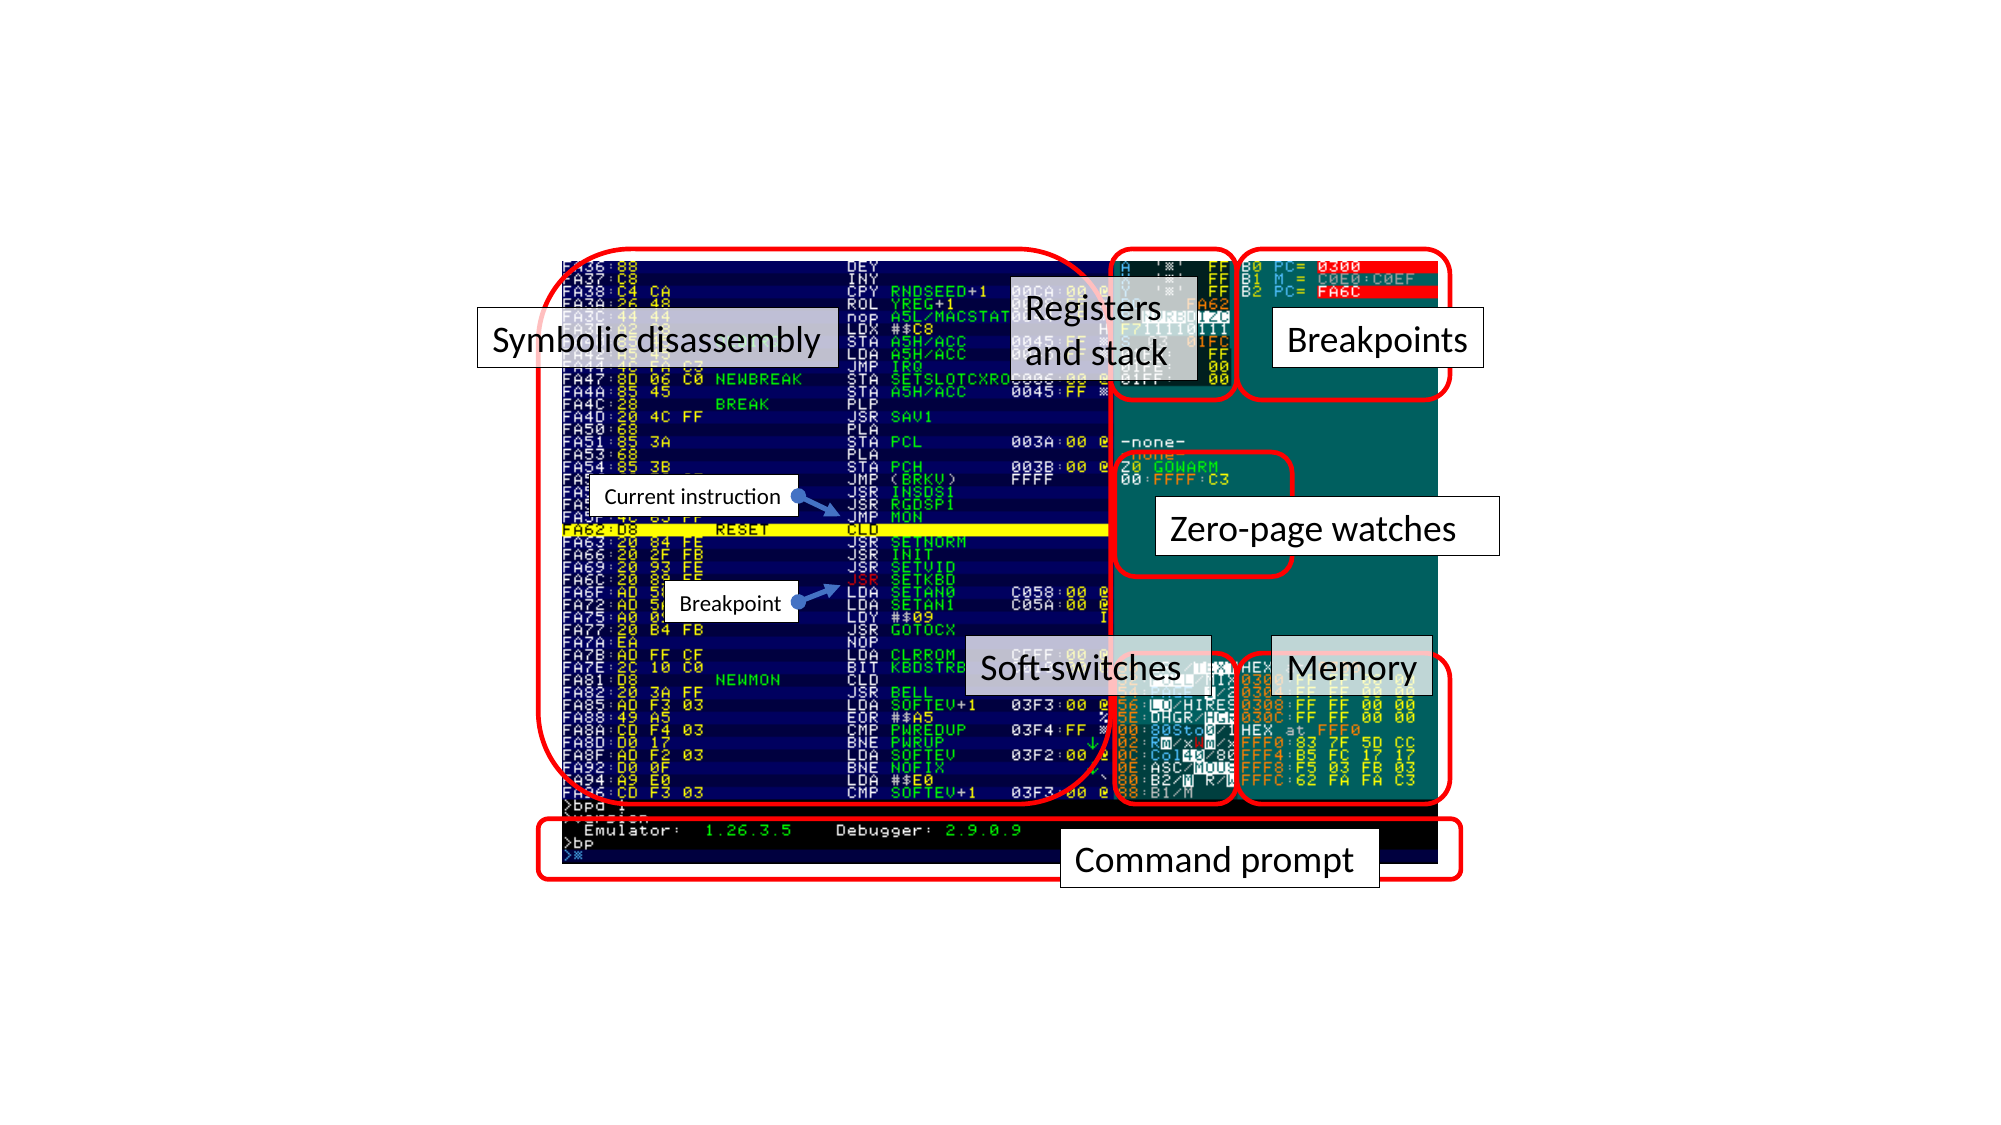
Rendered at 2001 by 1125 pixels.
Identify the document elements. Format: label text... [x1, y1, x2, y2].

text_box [798, 585, 841, 603]
text_box [537, 817, 1060, 881]
text_box Symbolic disassembly [477, 307, 562, 368]
text_box Command prompt [1060, 864, 1380, 888]
text_box [1438, 655, 1452, 802]
text_box Breakpoints [1438, 307, 1484, 368]
text_box [1239, 247, 1451, 307]
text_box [798, 496, 841, 517]
text_box [537, 368, 562, 776]
text_box [1111, 247, 1236, 261]
text_box Zero-page watches [1438, 496, 1500, 556]
text_box [1438, 368, 1452, 398]
picture [562, 261, 1438, 864]
text_box [543, 278, 562, 307]
text_box [583, 247, 1066, 261]
text_box [1380, 817, 1462, 881]
